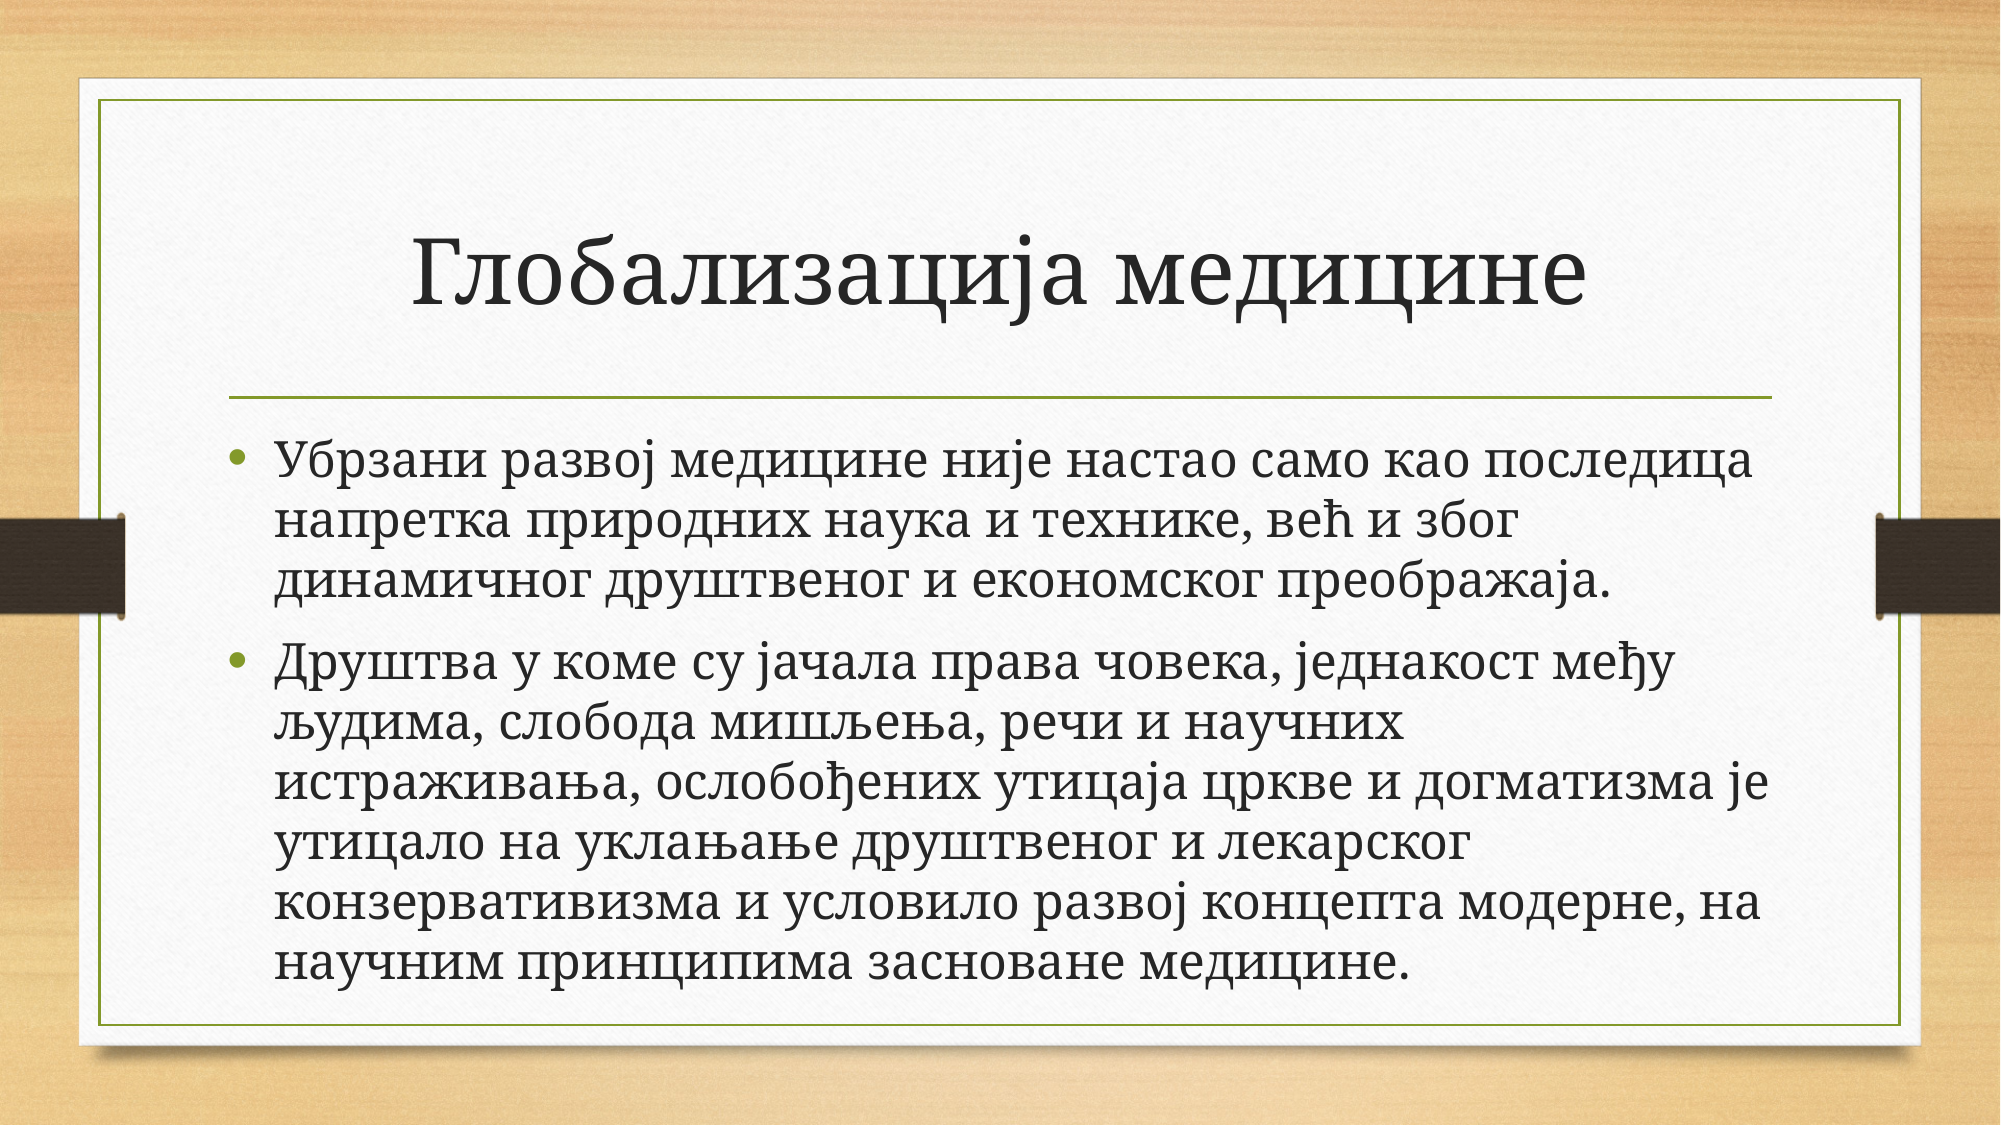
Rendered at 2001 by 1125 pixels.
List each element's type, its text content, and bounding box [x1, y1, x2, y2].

list Убрзани развој медицине није настао само као последица напретка природних наука и технике, већ и због динамичног друштвеног и економског преображаја. Друштва у коме су јачала права човека, једнакост међу људима, слобода мишљења, речи и научних истраживања, ослобођених утицаја цркве и догматизма је утицало на уклањање друштвеног и лекарског конзервативизма и условило развој концепта модерне, на научним принципима засноване медицине. [212, 419, 1788, 964]
picture [0, 0, 2001, 1125]
title Глобализација медицине [212, 161, 1788, 375]
